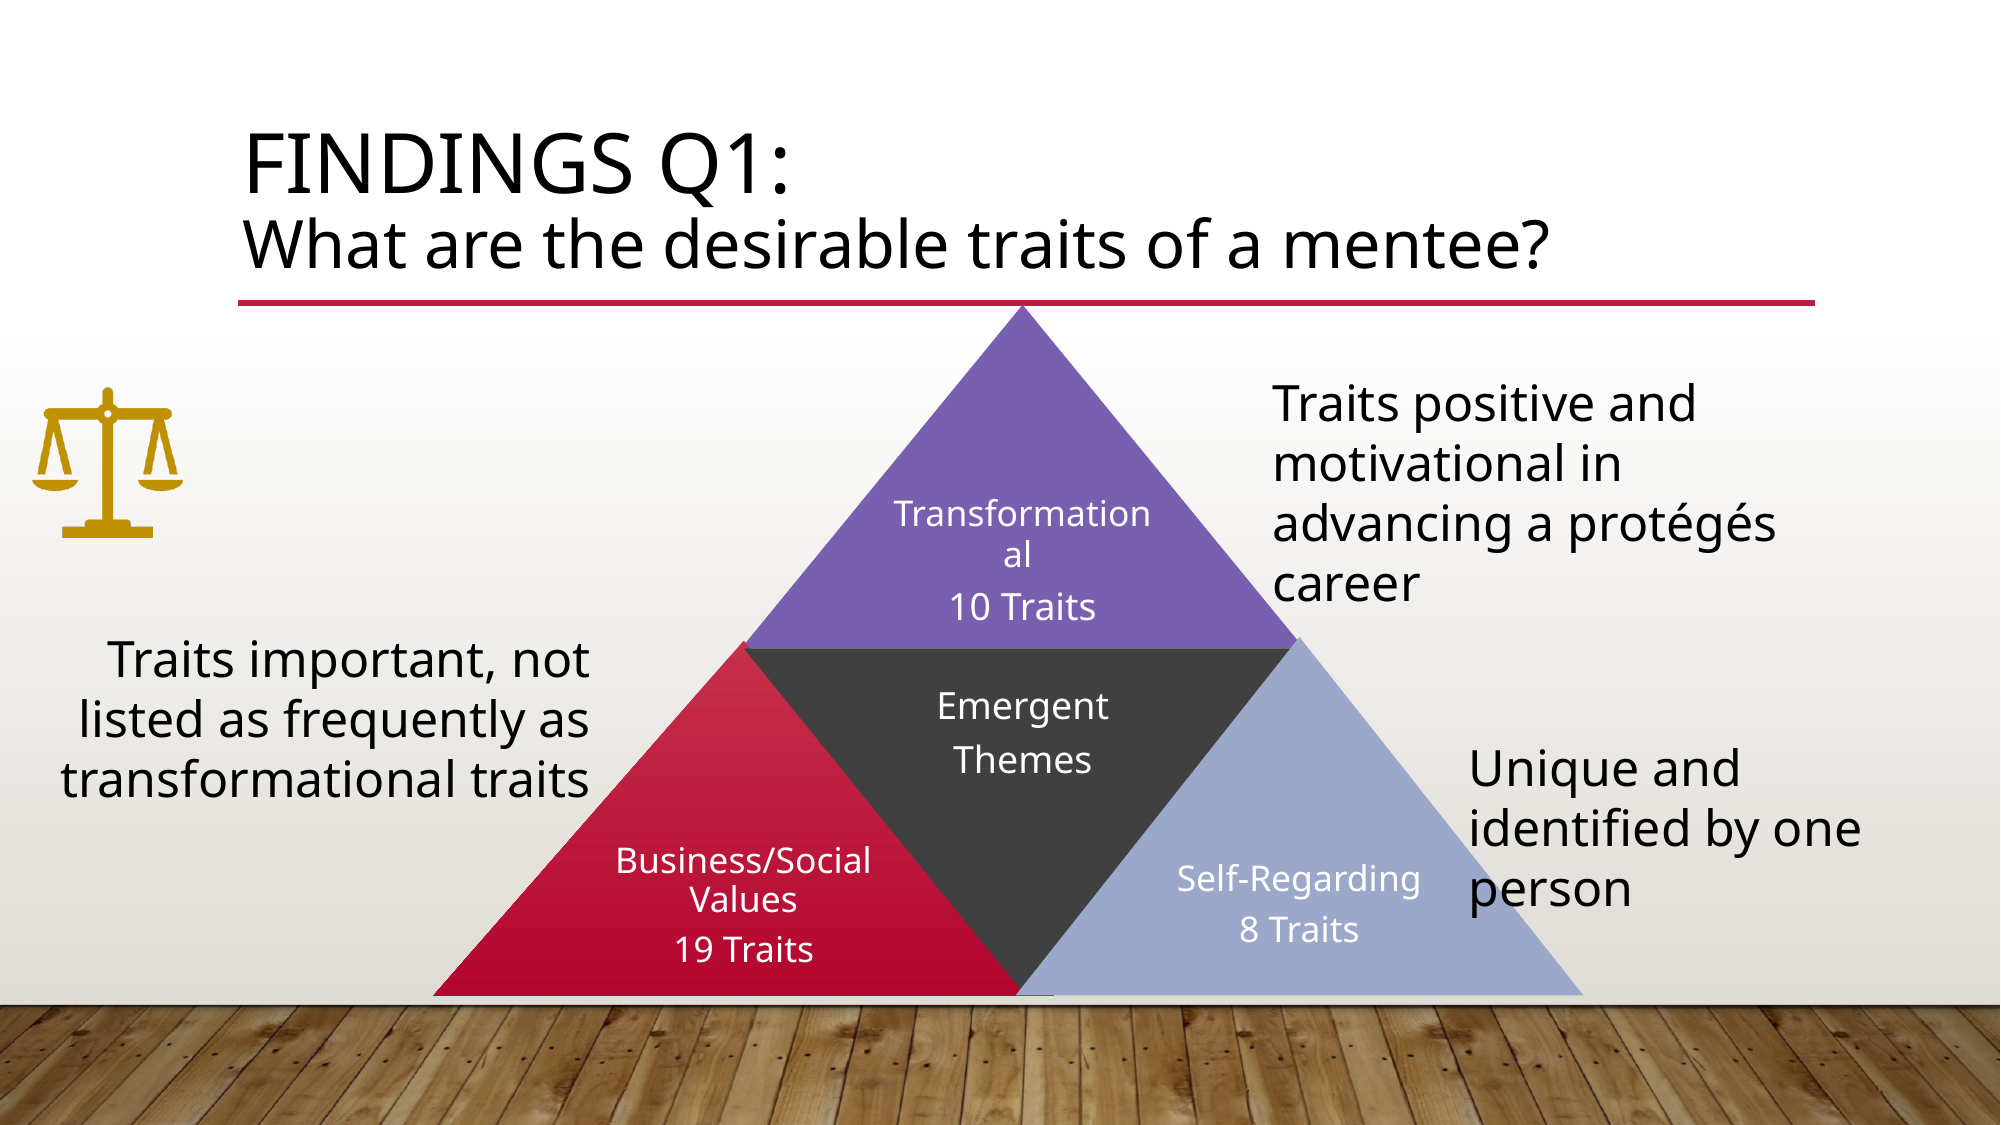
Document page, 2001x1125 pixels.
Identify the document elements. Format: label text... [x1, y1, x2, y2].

title Findings Q1: What are the desirable traits of a mentee? [227, 81, 1821, 323]
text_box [433, 308, 1586, 996]
text_box Traits positive and motivational in advancing a protégés career [1586, 363, 1821, 619]
picture [17, 372, 199, 553]
text_box Traits important, not listed as frequently as transformational traits [25, 620, 433, 816]
picture [0, 1005, 2000, 1125]
text_box Unique and identified by one person [1586, 729, 1969, 924]
